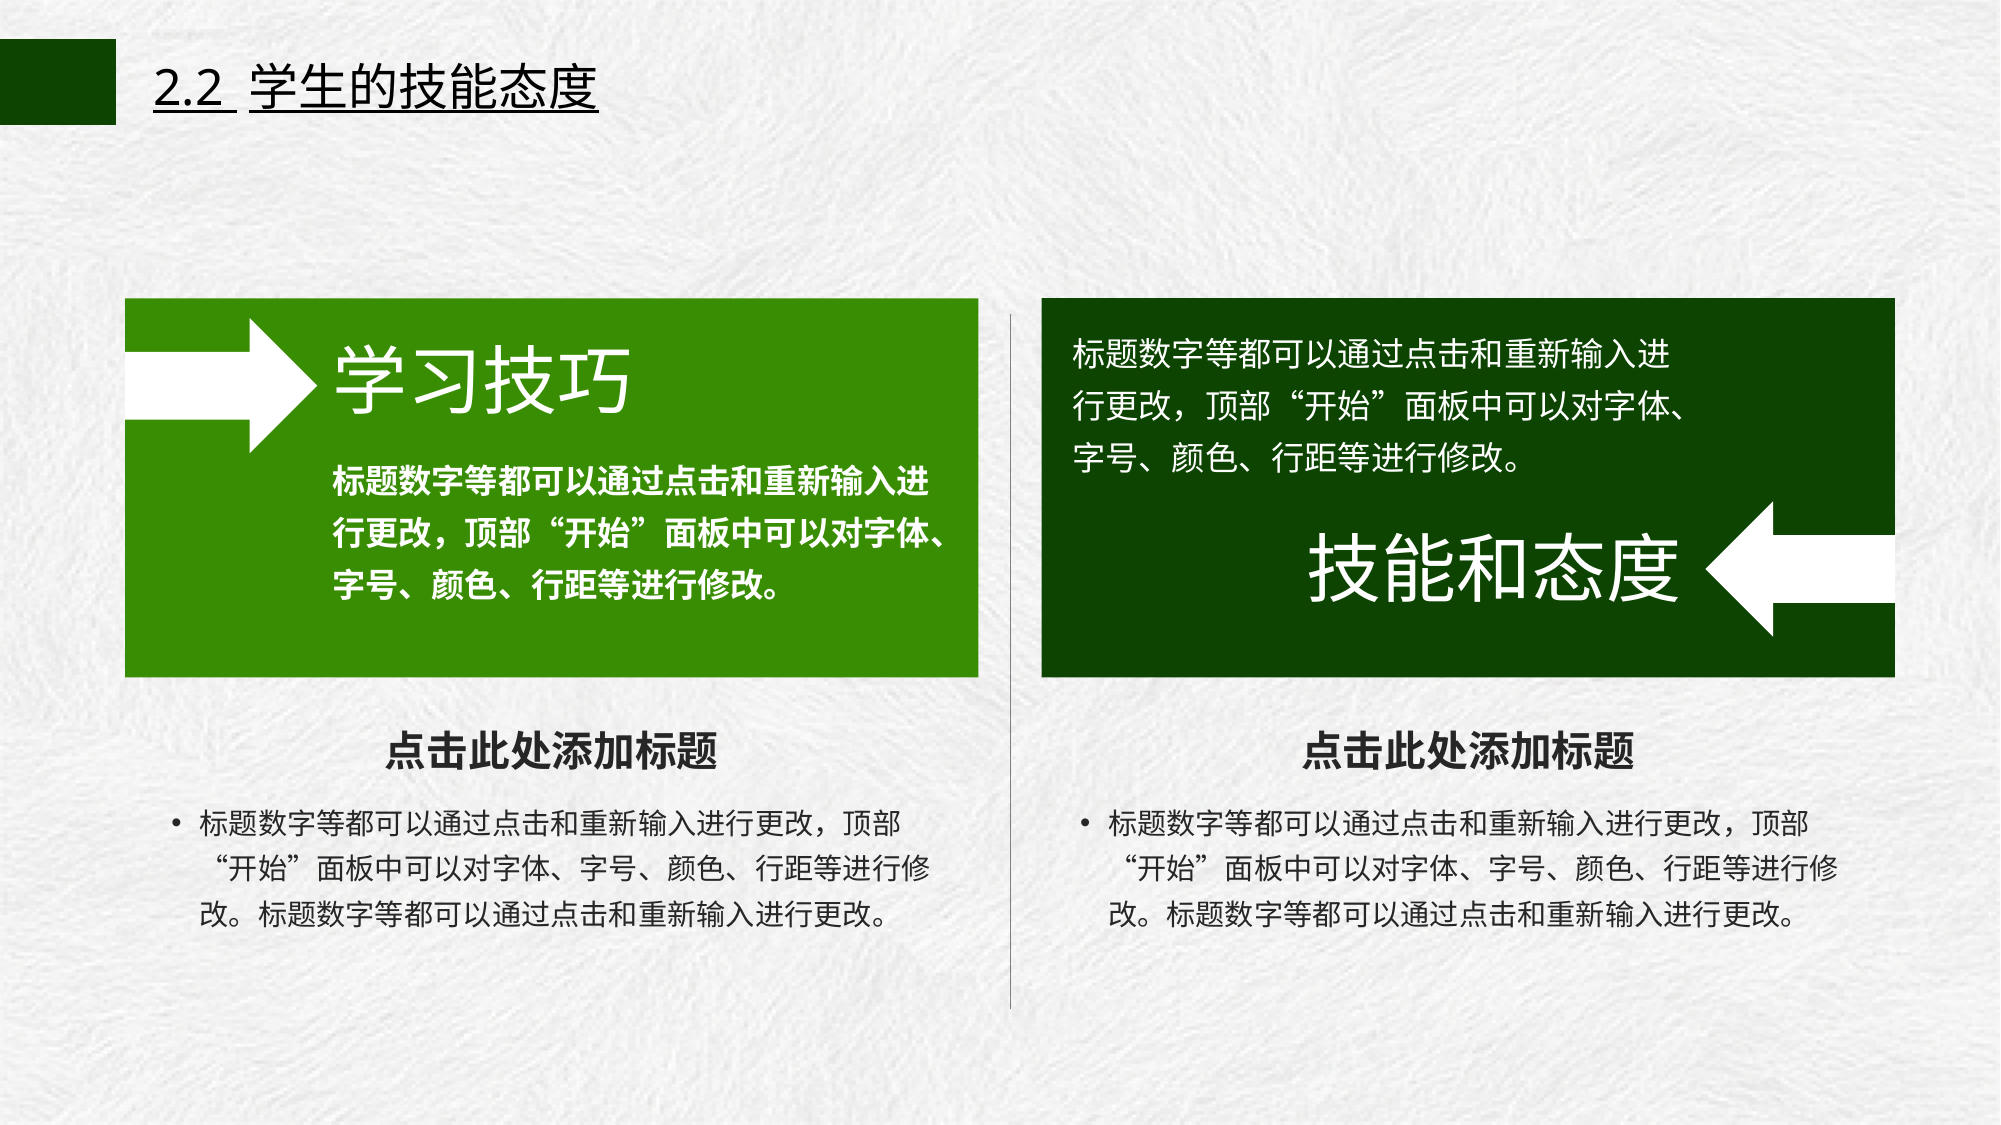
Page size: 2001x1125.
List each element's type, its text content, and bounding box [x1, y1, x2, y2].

text_box [124, 315, 317, 456]
text_box [1041, 297, 1896, 678]
text_box 学习技巧 [317, 325, 809, 431]
text_box [0, 39, 116, 125]
text_box 技能和态度 [1286, 513, 1697, 619]
picture [0, 0, 2001, 1125]
text_box 标题数字等都可以通过点击和重新输入进行更改，顶部“开始”面板中可以对字体、字号、颜色、行距等进行修改。标题数字等都可以通过点击和重新输入进行更改。 [1065, 787, 1872, 939]
text_box [124, 297, 979, 679]
text_box 点击此处添加标题 [1033, 692, 1904, 783]
text_box 点击此处添加标题 [125, 692, 979, 783]
text_box 标题数字等都可以通过点击和重新输入进行更改，顶部“开始”面板中可以对字体、字号、颜色、行距等进行修改。 [1057, 314, 1706, 485]
text_box [1703, 498, 1897, 640]
text_box 标题数字等都可以通过点击和重新输入进行更改，顶部“开始”面板中可以对字体、字号、颜色、行距等进行修改。标题数字等都可以通过点击和重新输入进行更改。 [156, 787, 964, 939]
text_box 标题数字等都可以通过点击和重新输入进行更改，顶部“开始”面板中可以对字体、字号、颜色、行距等进行修改。 [317, 441, 966, 612]
text_box 2.2 学生的技能态度 [138, 48, 615, 124]
